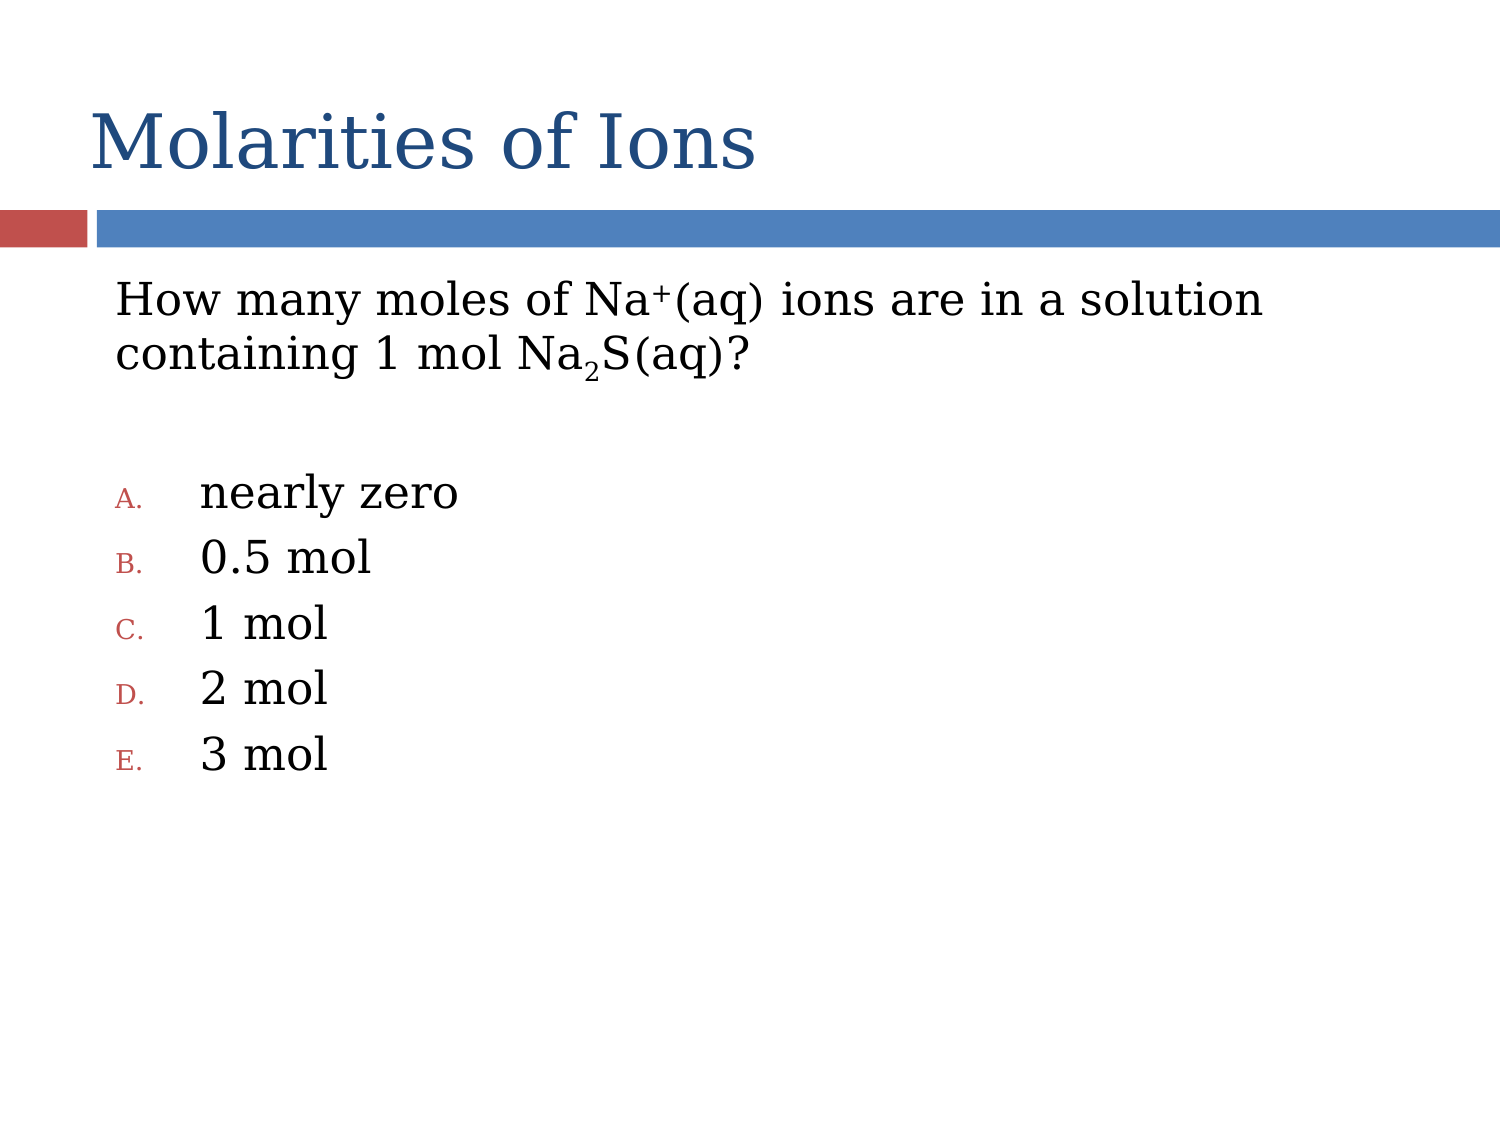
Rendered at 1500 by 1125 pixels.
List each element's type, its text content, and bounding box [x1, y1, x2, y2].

list How many moles of Na+(aq) ions are in a solution containing 1 mol Na2S(aq)? nearly zero 0.5 mol 1 mol 2 mol 3 mol [100, 262, 1438, 1000]
title Molarities of Ions [75, 45, 1425, 233]
